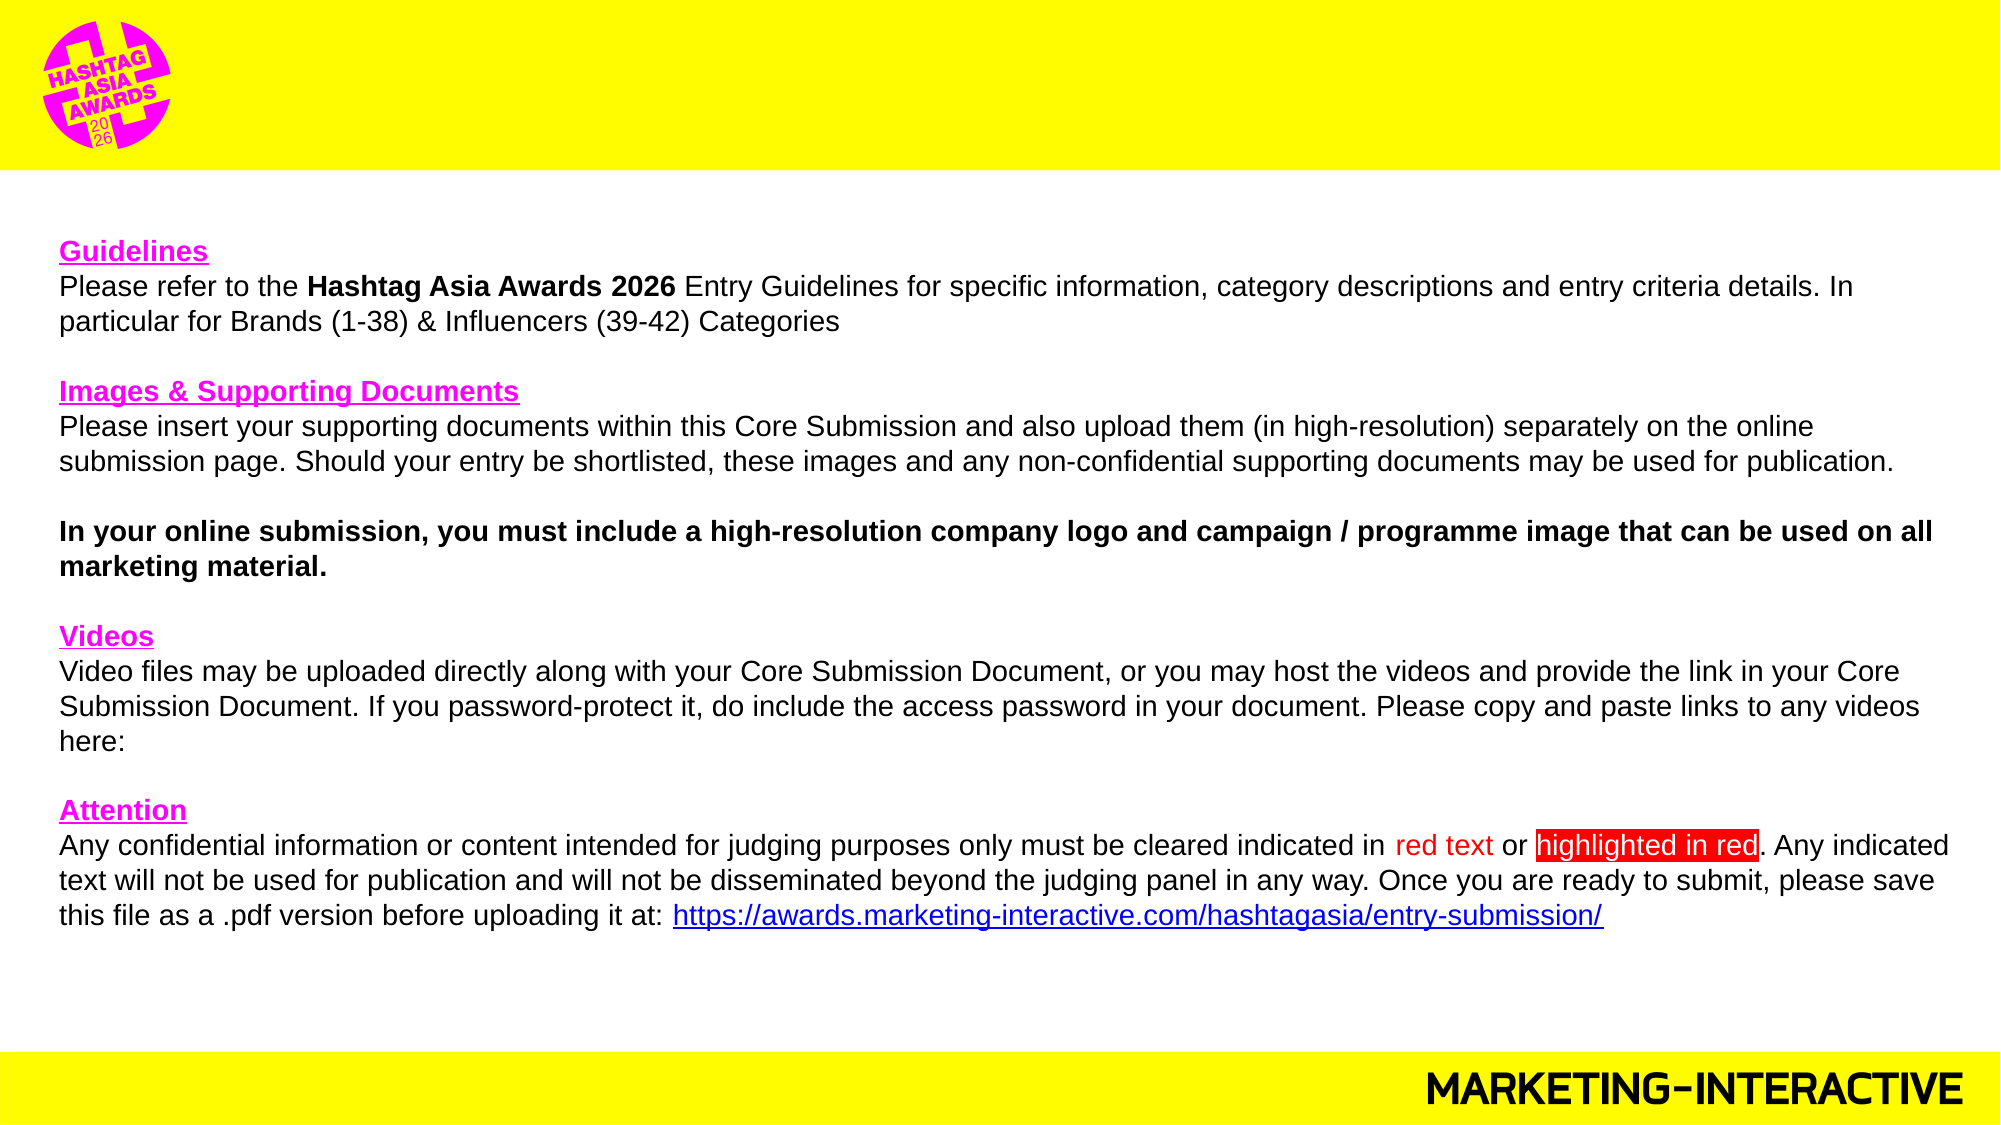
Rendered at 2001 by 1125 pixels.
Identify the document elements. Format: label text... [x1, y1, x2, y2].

text_box Guidelines Please refer to the Hashtag Asia Awards 2026 Entry Guidelines for specific information, category descriptions and entry criteria details. In particular for Brands (1-38) & Influencers (39-42) Categories Images & Supporting Documents Please insert your supporting documents within this Core Submission and also upload them (in high-resolution) separately on the online submission page. Should your entry be shortlisted, these images and any non-confidential supporting documents may be used for publication. In your online submission, you must include a high-resolution company logo and campaign / programme image that can be used on all marketing material. Videos Video files may be uploaded directly along with your Core Submission Document, or you may host the videos and provide the link in your Core Submission Document. If you password-protect it, do include the access password in your document. Please copy and paste links to any videos here: Attention Any confidential information or content intended for judging purposes only must be cleared indicated in red text or highlighted in red. Any indicated text will not be used for publication and will not be disseminated beyond the judging panel in any way. Once you are ready to submit, please save this file as a .pdf version before uploading it at: https://awards.marketing-interactive.com/hashtagasia/entry-submission/ [44, 224, 1970, 939]
picture [0, 0, 2001, 1125]
